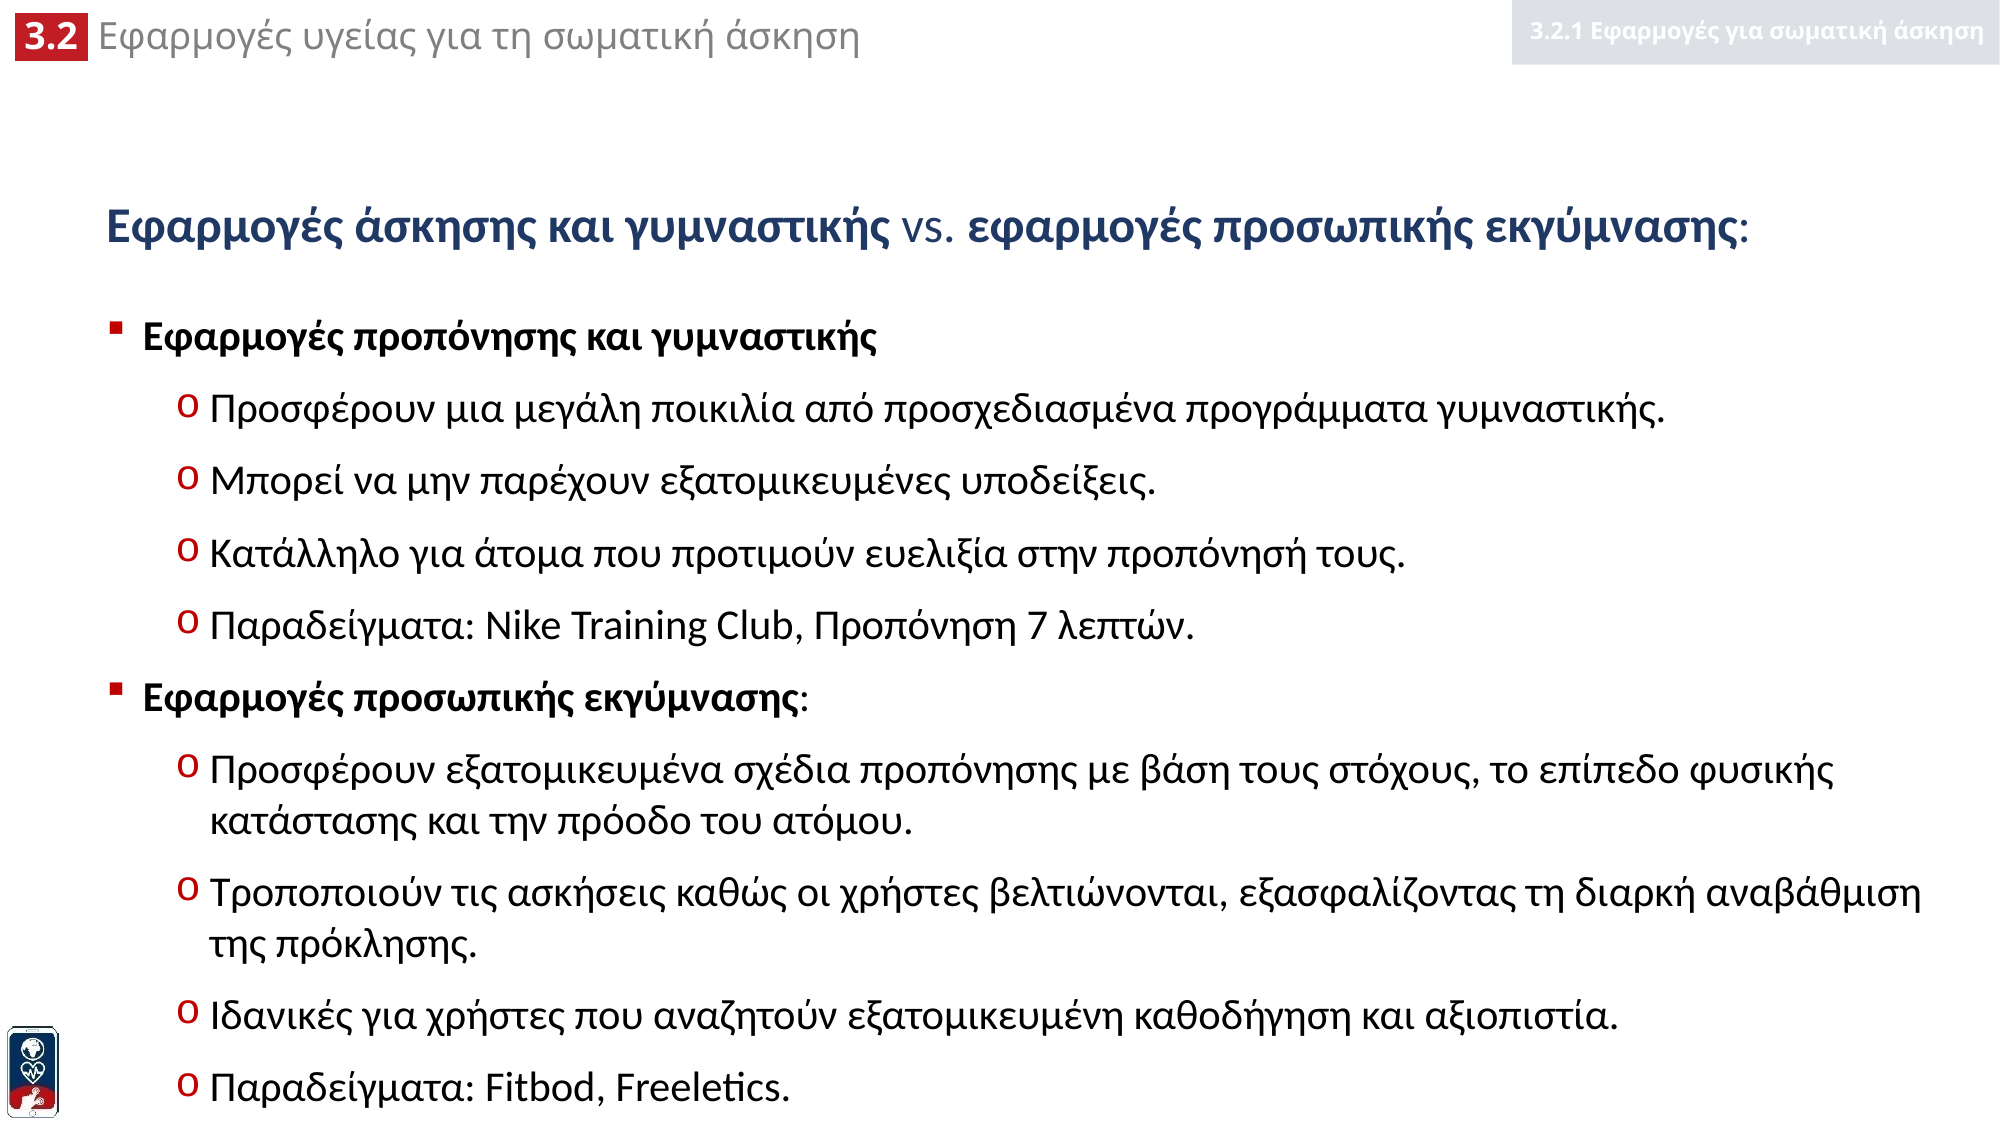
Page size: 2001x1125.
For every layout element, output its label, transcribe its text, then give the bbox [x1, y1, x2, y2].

list Εφαρμογές προπόνησης και γυμναστικής Προσφέρουν μια μεγάλη ποικιλία από προσχεδιασμένα προγράμματα γυμναστικής. Μπορεί να μην παρέχουν εξατομικευμένες υποδείξεις. Κατάλληλο για άτομα που προτιμούν ευελιξία στην προπόνησή τους. Παραδείγματα: Nike Training Club, Προπόνηση 7 λεπτών. Εφαρμογές προσωπικής εκγύμνασης: Προσφέρουν εξατομικευμένα σχέδια προπόνησης με βάση τους στόχους, το επίπεδο φυσικής κατάστασης και την πρόοδο του ατόμου. Τροποποιούν τις ασκήσεις καθώς οι χρήστες βελτιώνονται, εξασφαλίζοντας τη διαρκή αναβάθμιση της πρόκλησης. Ιδανικές για χρήστες που αναζητούν εξατομικευμένη καθοδήγηση και αξιοπιστία. Παραδείγματα: Fitbod, Freeletics. [91, 300, 1953, 1125]
picture [7, 1026, 59, 1118]
text_box 3.2.1 Εφαρμογές για σωματική άσκηση [1512, 0, 2000, 65]
title Εφαρμογές άσκησης και γυμναστικής vs. εφαρμογές προσωπικής εκγύμνασης: [91, 177, 1981, 277]
